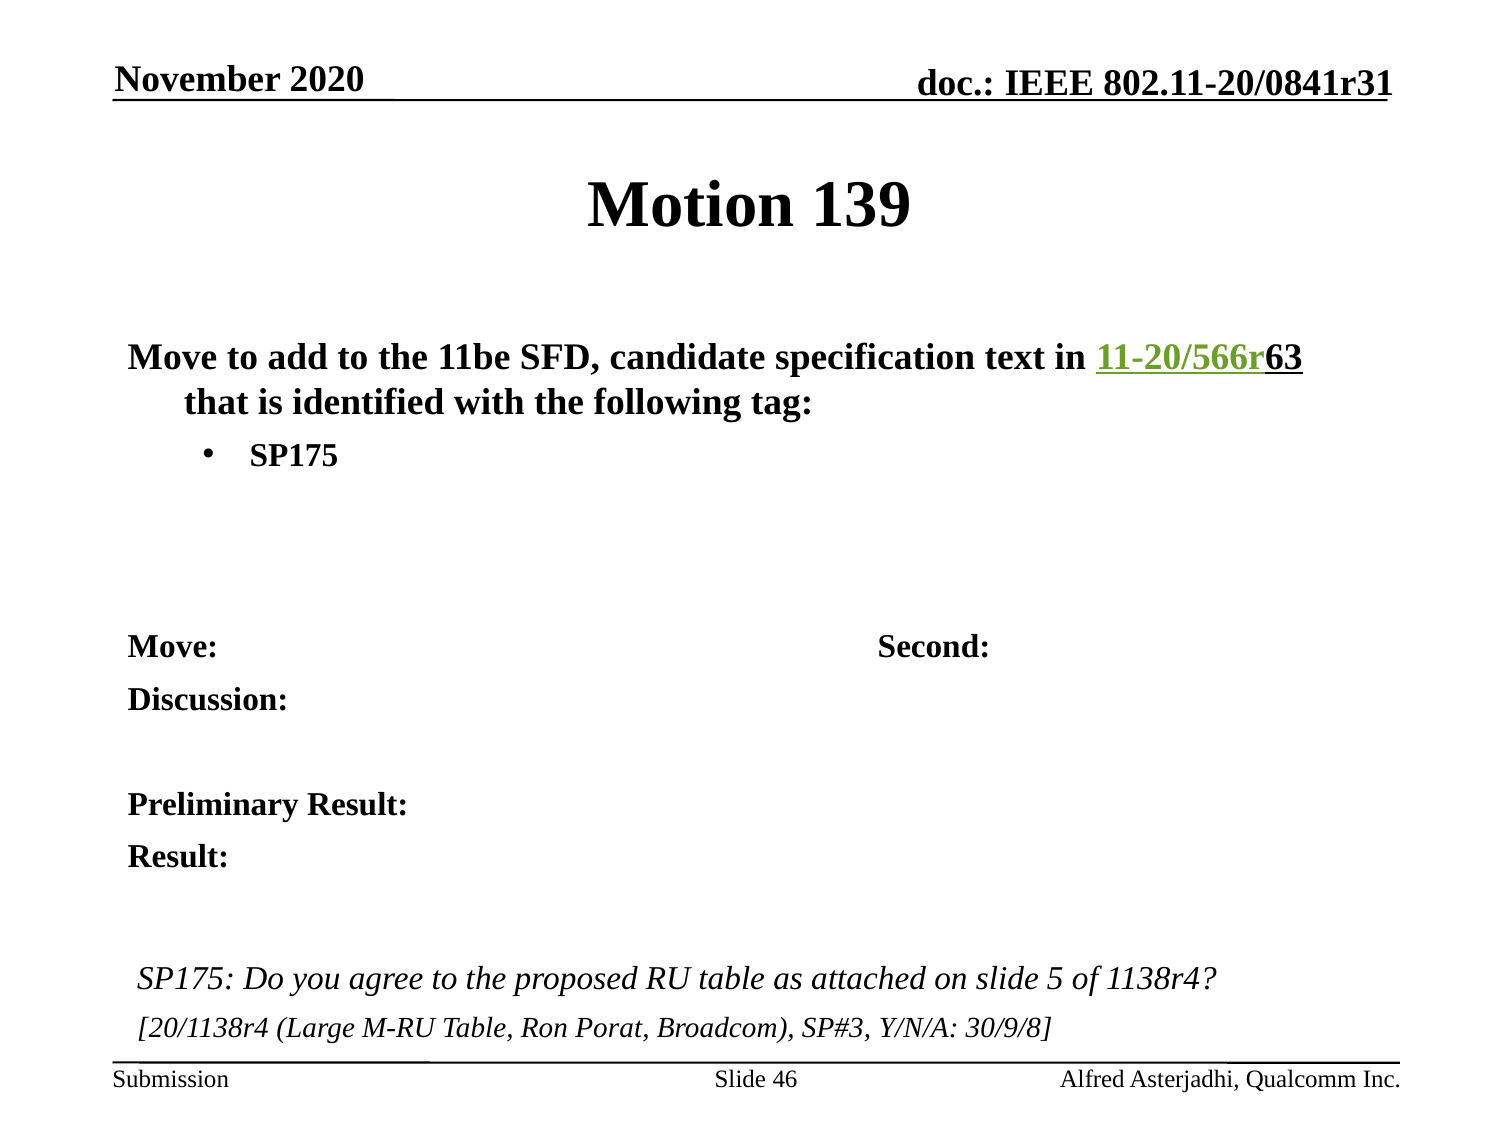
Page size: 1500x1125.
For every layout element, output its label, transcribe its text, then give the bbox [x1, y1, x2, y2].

footer Alfred Asterjadhi, Qualcomm Inc. [878, 1061, 1402, 1093]
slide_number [114, 54, 423, 100]
title Motion 139 [112, 112, 1388, 288]
slide_number Slide 46 [712, 1061, 800, 1123]
list Move to add to the 11be SFD, candidate specification text in 11-20/566r63 that is identified with the following tag: SP175 Move: Second: Discussion: Preliminary Result: Result: SP175: Do you agree to the proposed RU table as attached on slide 5 of 1138r4? [20/1138r4 (Large M-RU Table, Ron Porat, Broadcom), SP#3, Y/N/A: 30/9/8] [112, 324, 1388, 1000]
